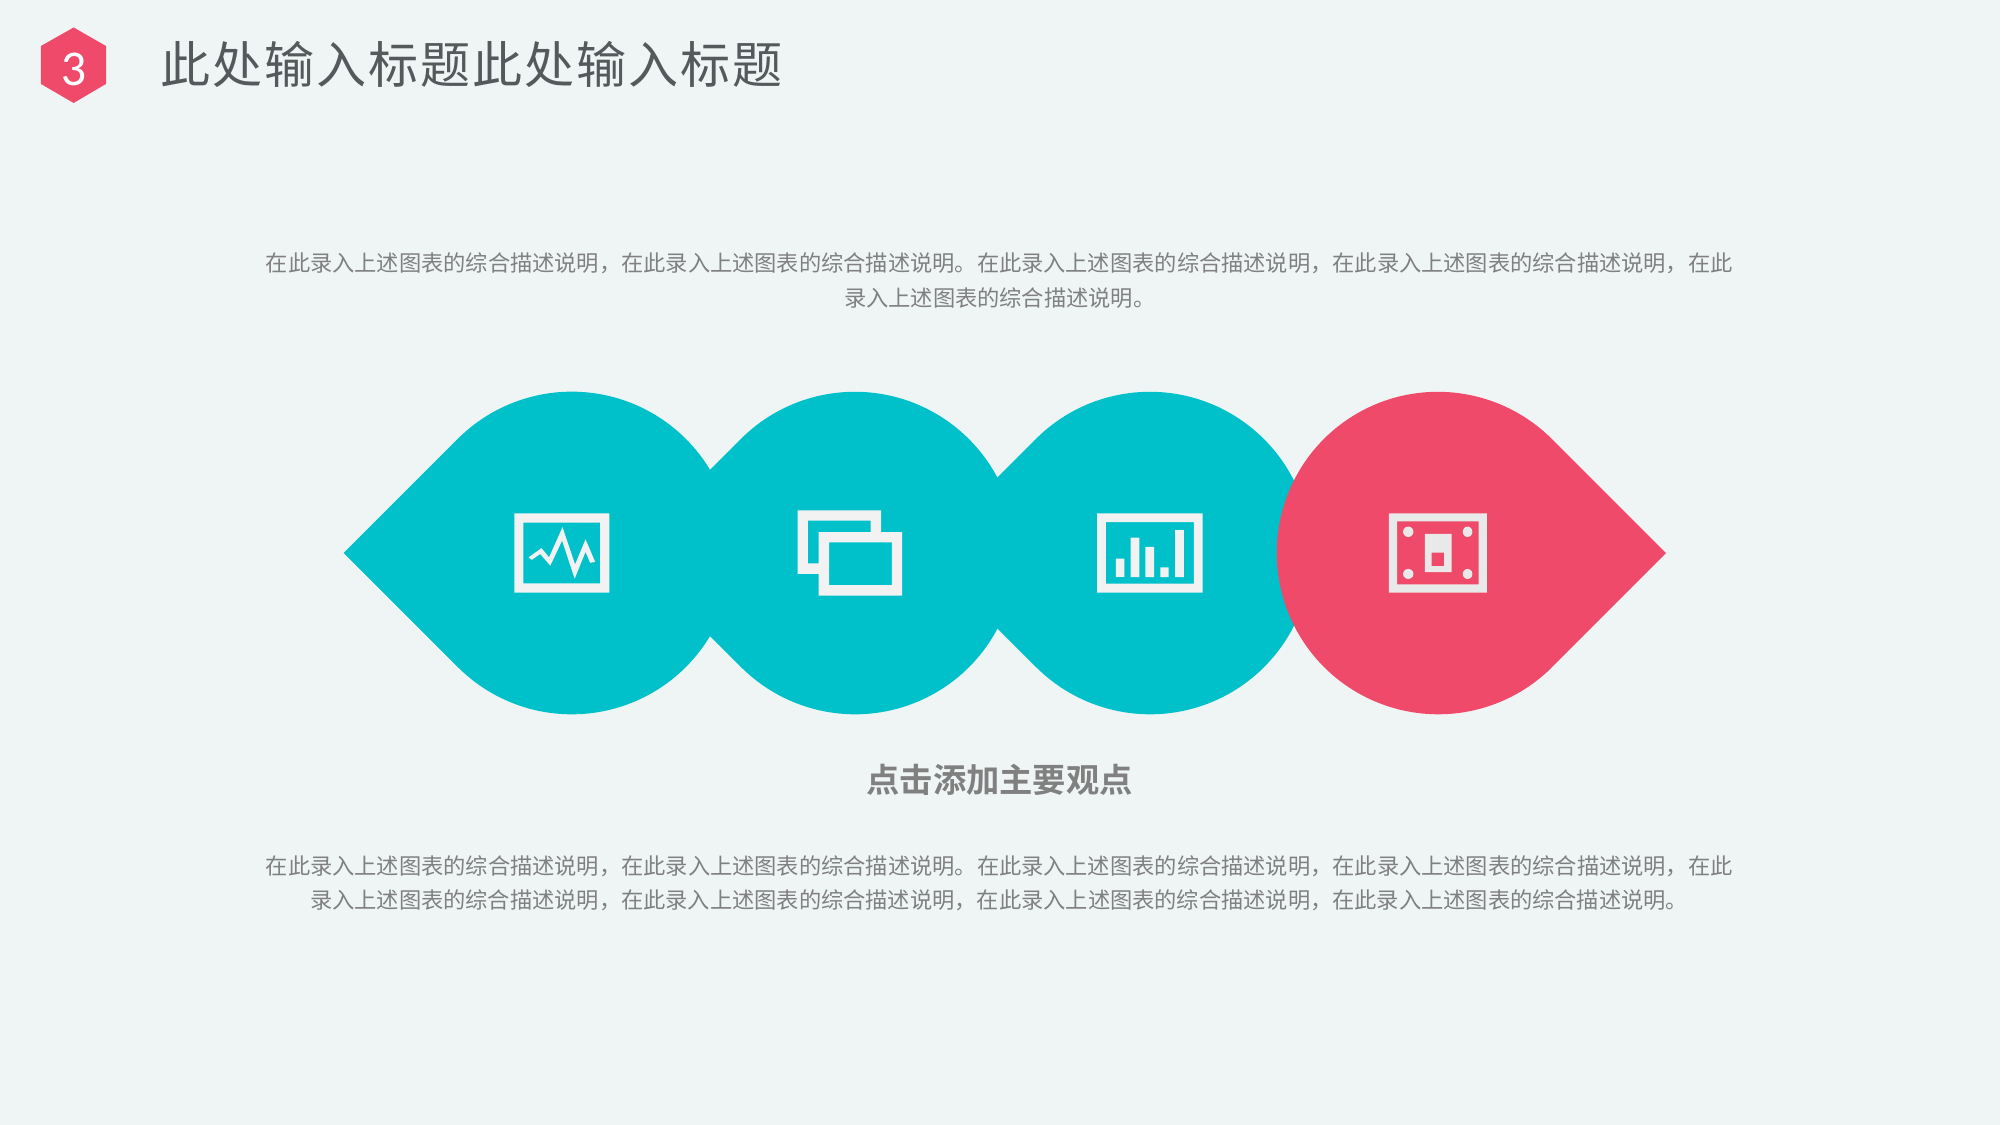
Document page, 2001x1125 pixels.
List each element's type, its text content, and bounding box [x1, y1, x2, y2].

text_box 点击添加主要观点 [851, 751, 1148, 807]
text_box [988, 391, 1276, 715]
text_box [410, 391, 693, 715]
text_box 此处输入标题此处输入标题 [130, 19, 895, 109]
text_box 在此录入上述图表的综合描述说明，在此录入上述图表的综合描述说明。在此录入上述图表的综合描述说明，在此录入上述图表的综合描述说明，在此录入上述图表的综合描述说明，在此录入上述图表的综合描述说明，在此录入上述图表的综合描述说明，在此录入上述图表的综合描述说明。 [246, 836, 1754, 921]
text_box 在此录入上述图表的综合描述说明，在此录入上述图表的综合描述说明。在此录入上述图表的综合描述说明，在此录入上述图表的综合描述说明，在此录入上述图表的综合描述说明。 [246, 233, 1754, 318]
text_box 3 [40, 27, 107, 103]
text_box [693, 391, 988, 715]
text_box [1276, 391, 1600, 715]
